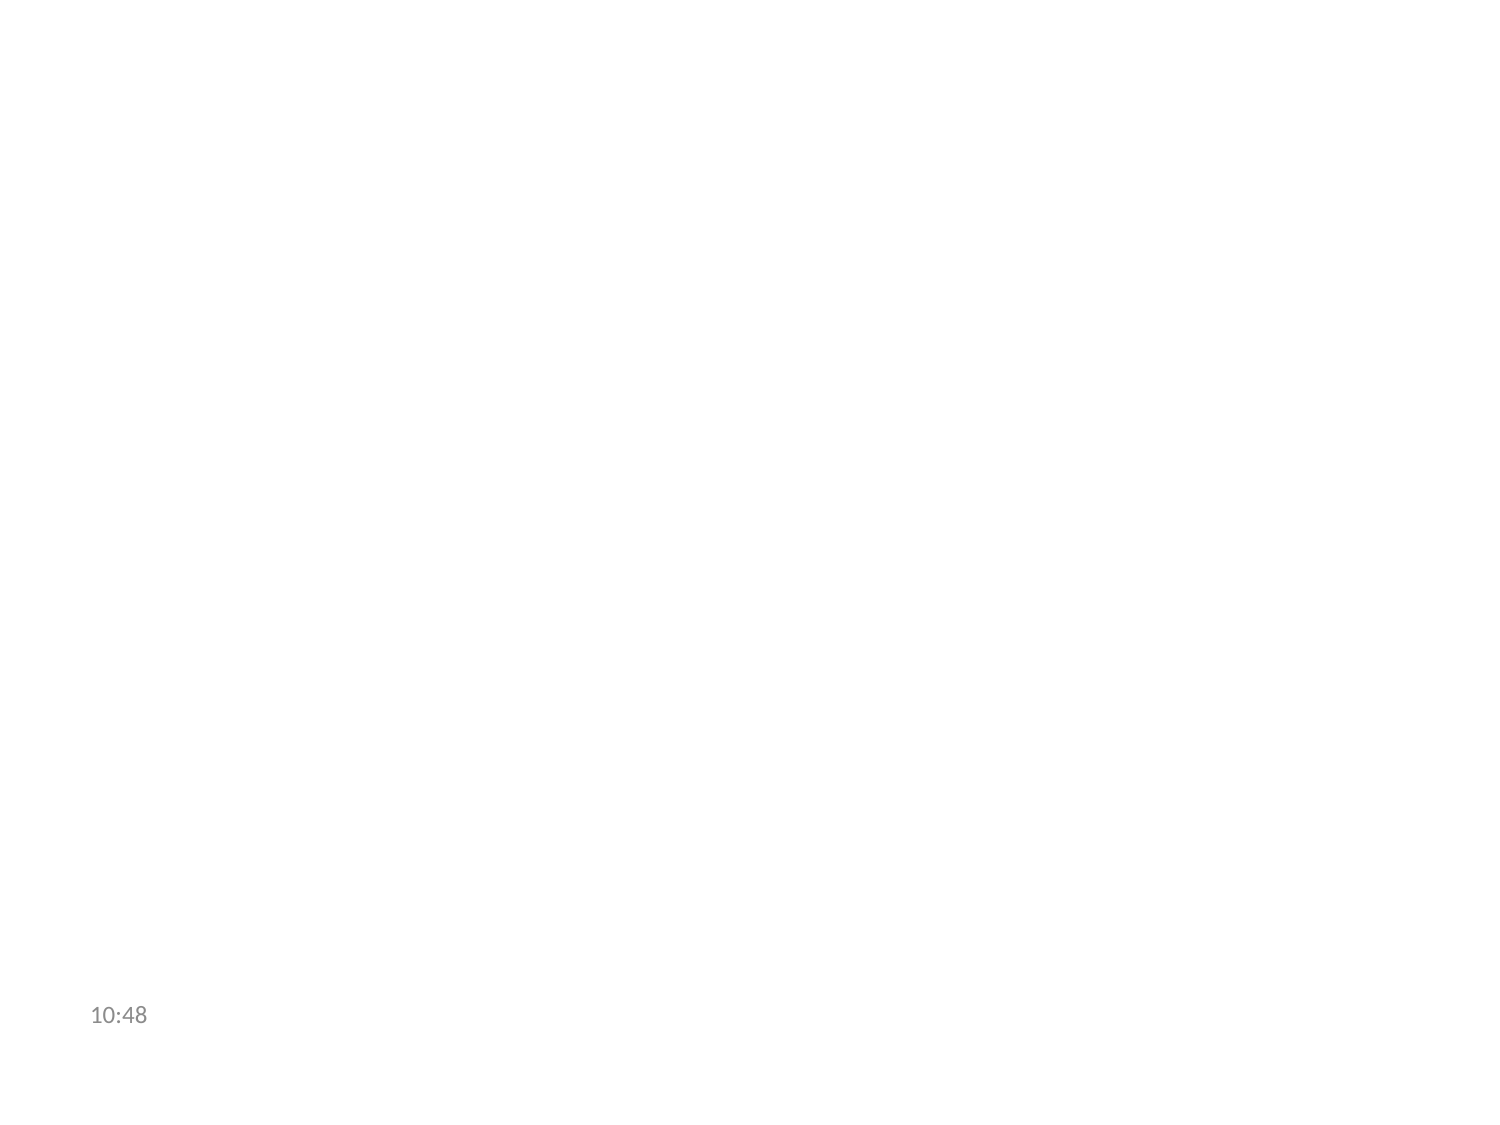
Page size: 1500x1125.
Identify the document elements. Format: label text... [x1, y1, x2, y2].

text_box 15:35 [75, 983, 425, 1044]
